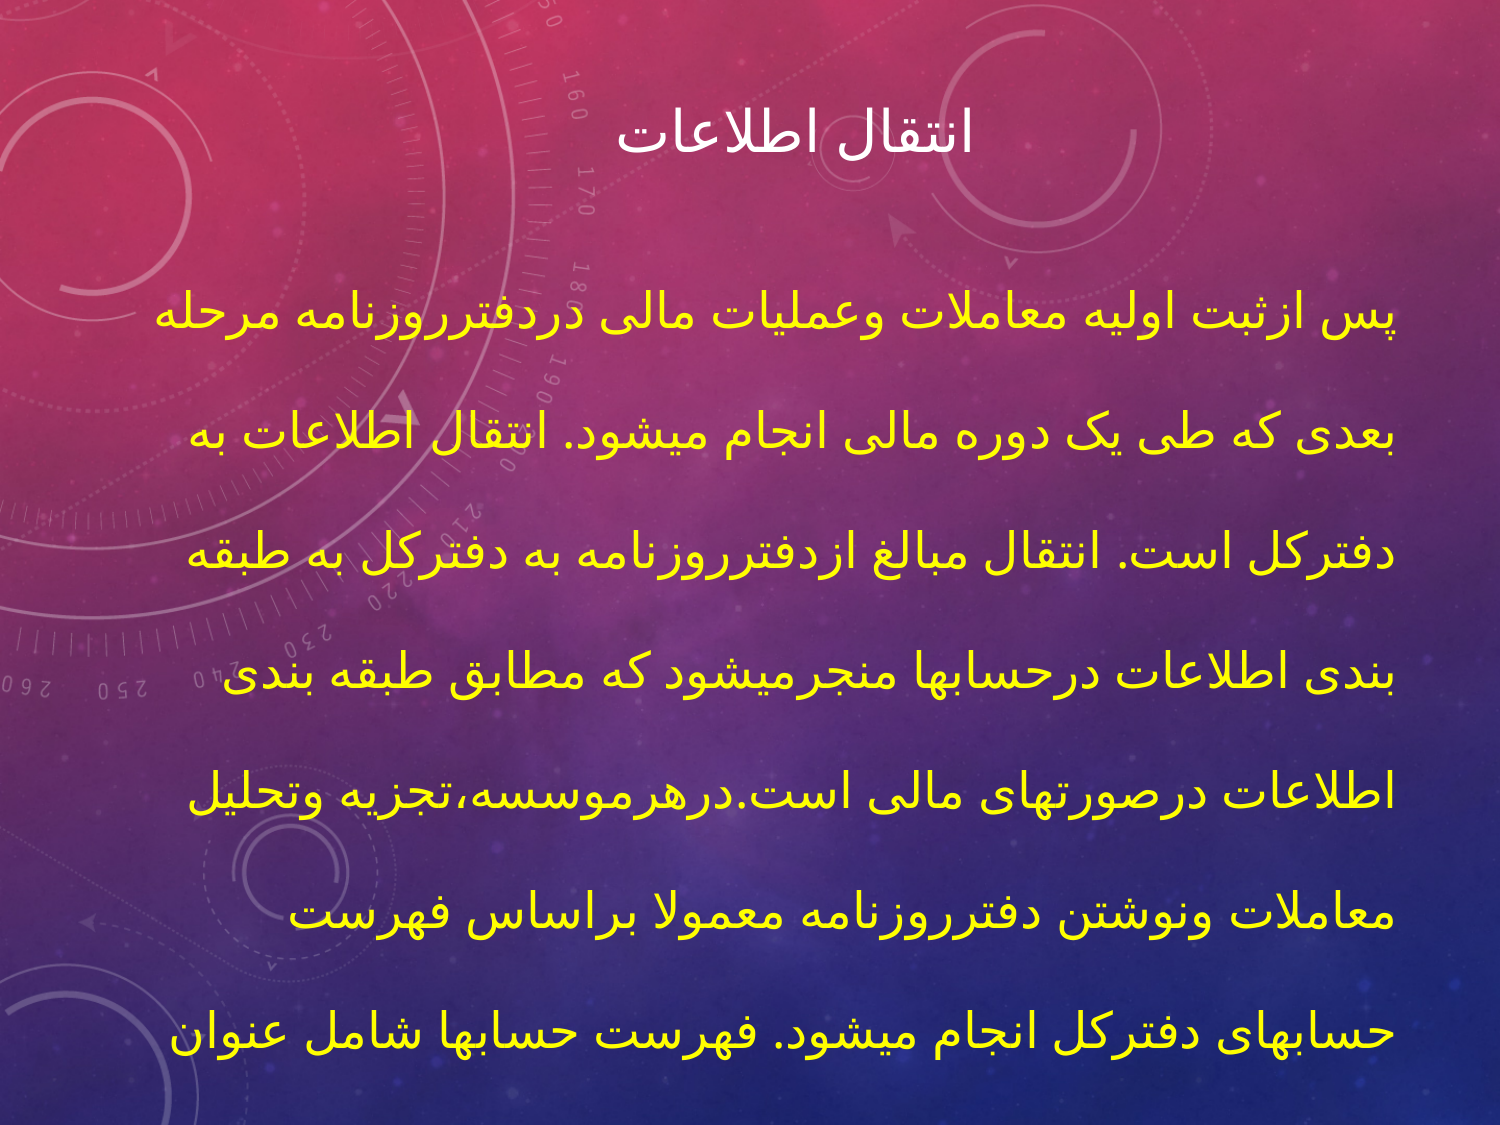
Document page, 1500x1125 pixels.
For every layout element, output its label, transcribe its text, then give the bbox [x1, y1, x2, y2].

picture [0, 0, 1500, 1125]
title انتقال اطلاعات [596, 19, 991, 172]
subtitle پس ازثبت اولیه معاملات وعملیات مالی دردفترروزنامه مرحله بعدی که طی یک دوره مالی انجام میشود. انتقال اطلاعات به دفترکل است. انتقال مبالغ ازدفترروزنامه به دفترکل به طبقه بندی اطلاعات درحسابها منجرمیشود که مطابق طبقه بندی اطلاعات درصورتهای مالی است.درهرموسسه،تجزیه وتحلیل معاملات ونوشتن دفترروزنامه معمولا براساس فهرست حسابهای دفترکل انجام میشود. فهرست حسابها شامل عنوان وشماره تمام حسابهای دفترکل است. [117, 210, 1414, 1047]
